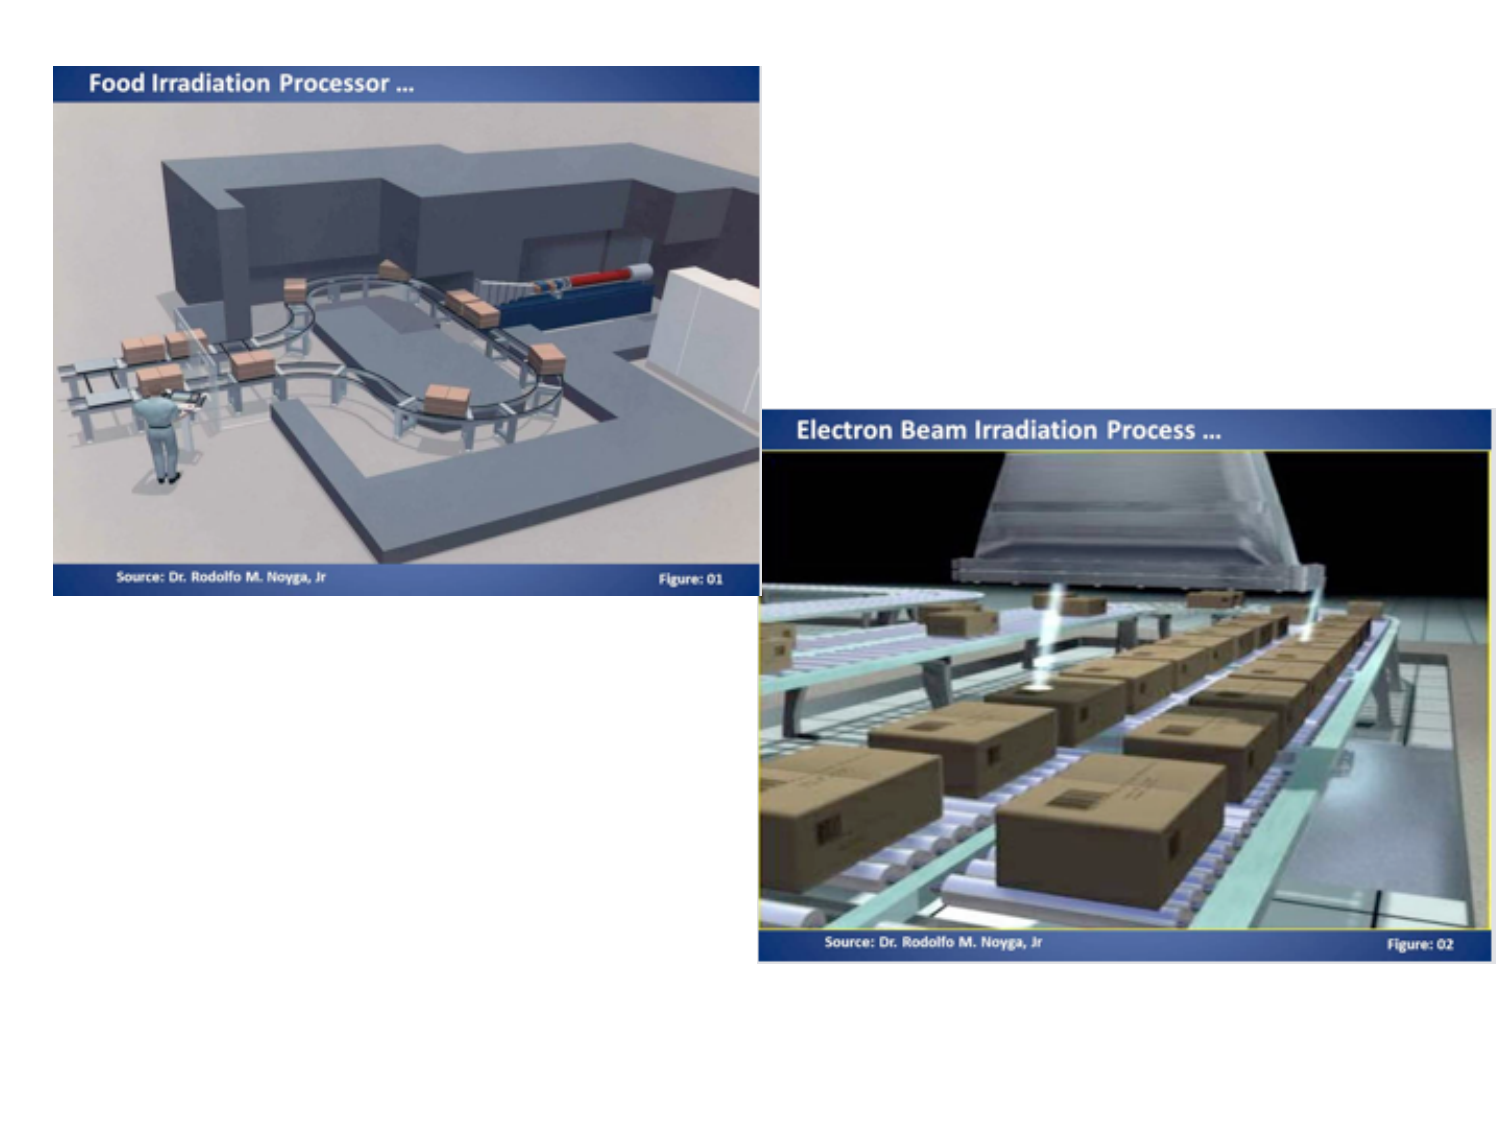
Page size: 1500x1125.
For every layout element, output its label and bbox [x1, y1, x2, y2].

picture [52, 66, 1496, 964]
